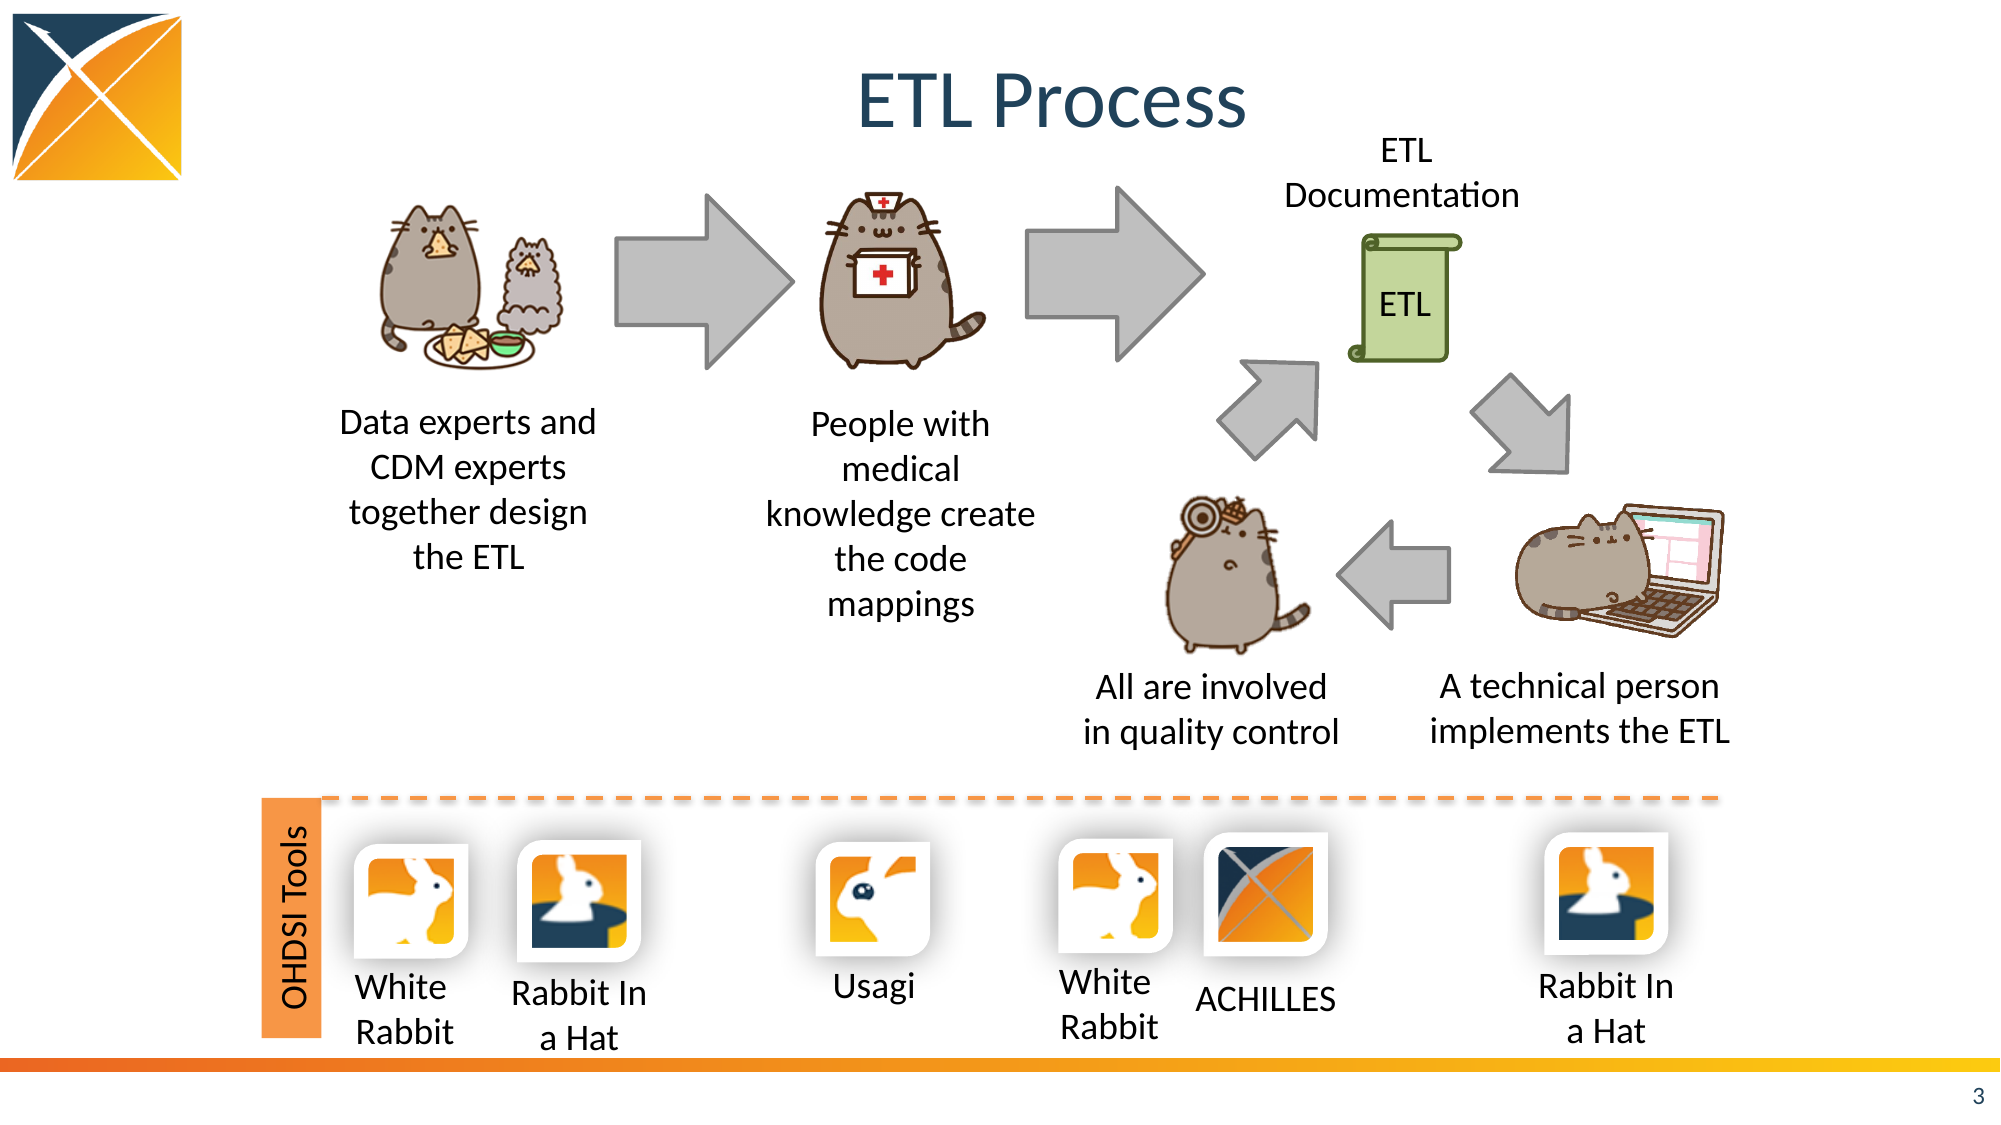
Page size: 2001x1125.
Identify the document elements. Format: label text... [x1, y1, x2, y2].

picture [1551, 839, 1662, 948]
text_box White Rabbit [332, 955, 478, 1060]
picture [1210, 839, 1321, 950]
picture [822, 848, 924, 950]
picture [1065, 845, 1166, 947]
picture [524, 847, 635, 956]
text_box White Rabbit [1036, 949, 1183, 1055]
text_box OHDSI Tools [261, 797, 322, 1039]
text_box Usagi [801, 953, 947, 1013]
picture [0, 0, 206, 200]
picture [360, 851, 462, 952]
text_box Rabbit In a Hat [1522, 953, 1691, 1058]
slide_number 3 [1533, 1065, 2000, 1125]
title ETL Process [205, 24, 1900, 163]
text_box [321, 117, 1755, 762]
text_box Rabbit In a Hat [495, 960, 664, 1066]
text_box ACHILLES [1171, 966, 1360, 1027]
